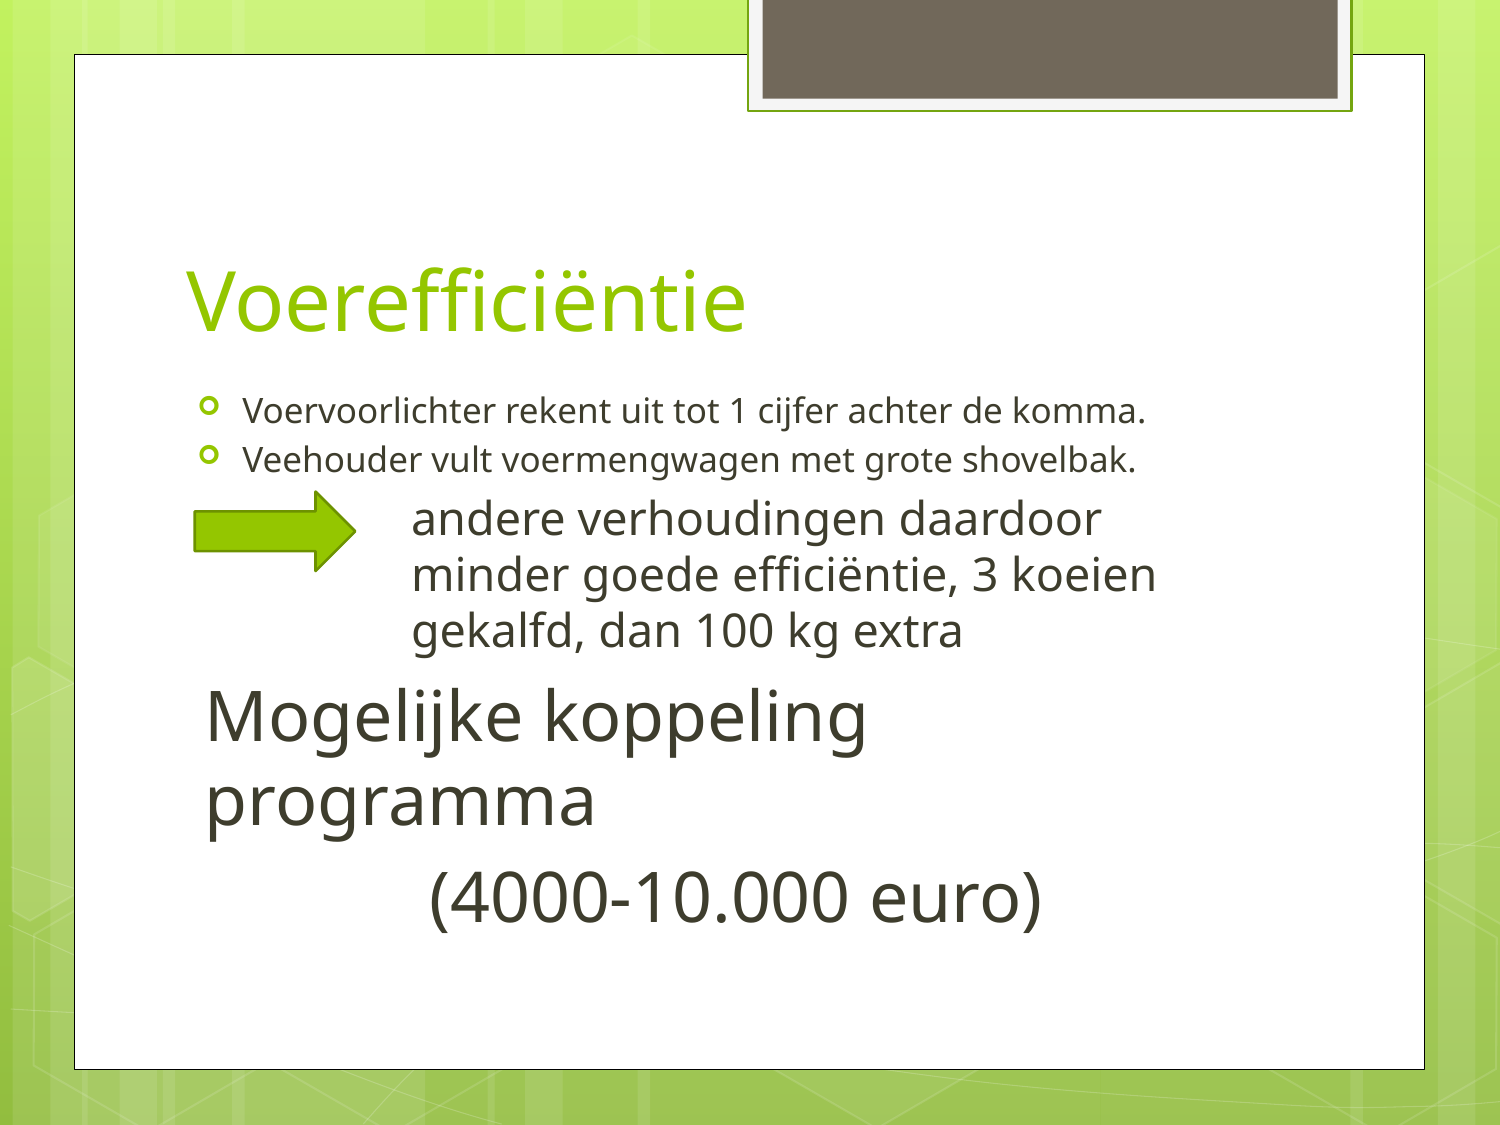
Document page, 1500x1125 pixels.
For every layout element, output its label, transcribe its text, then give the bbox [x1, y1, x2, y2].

title Voerefficiëntie [171, 168, 1324, 357]
list Voervoorlichter rekent uit tot 1 cijfer achter de komma. Veehouder vult voermengwagen met grote shovelbak. andere verhoudingen daardoor minder goede efficiëntie, 3 koeien gekalfd, dan 100 kg extra Mogelijke koppeling programma (4000-10.000 euro) [171, 381, 1283, 957]
text_box [193, 490, 357, 573]
